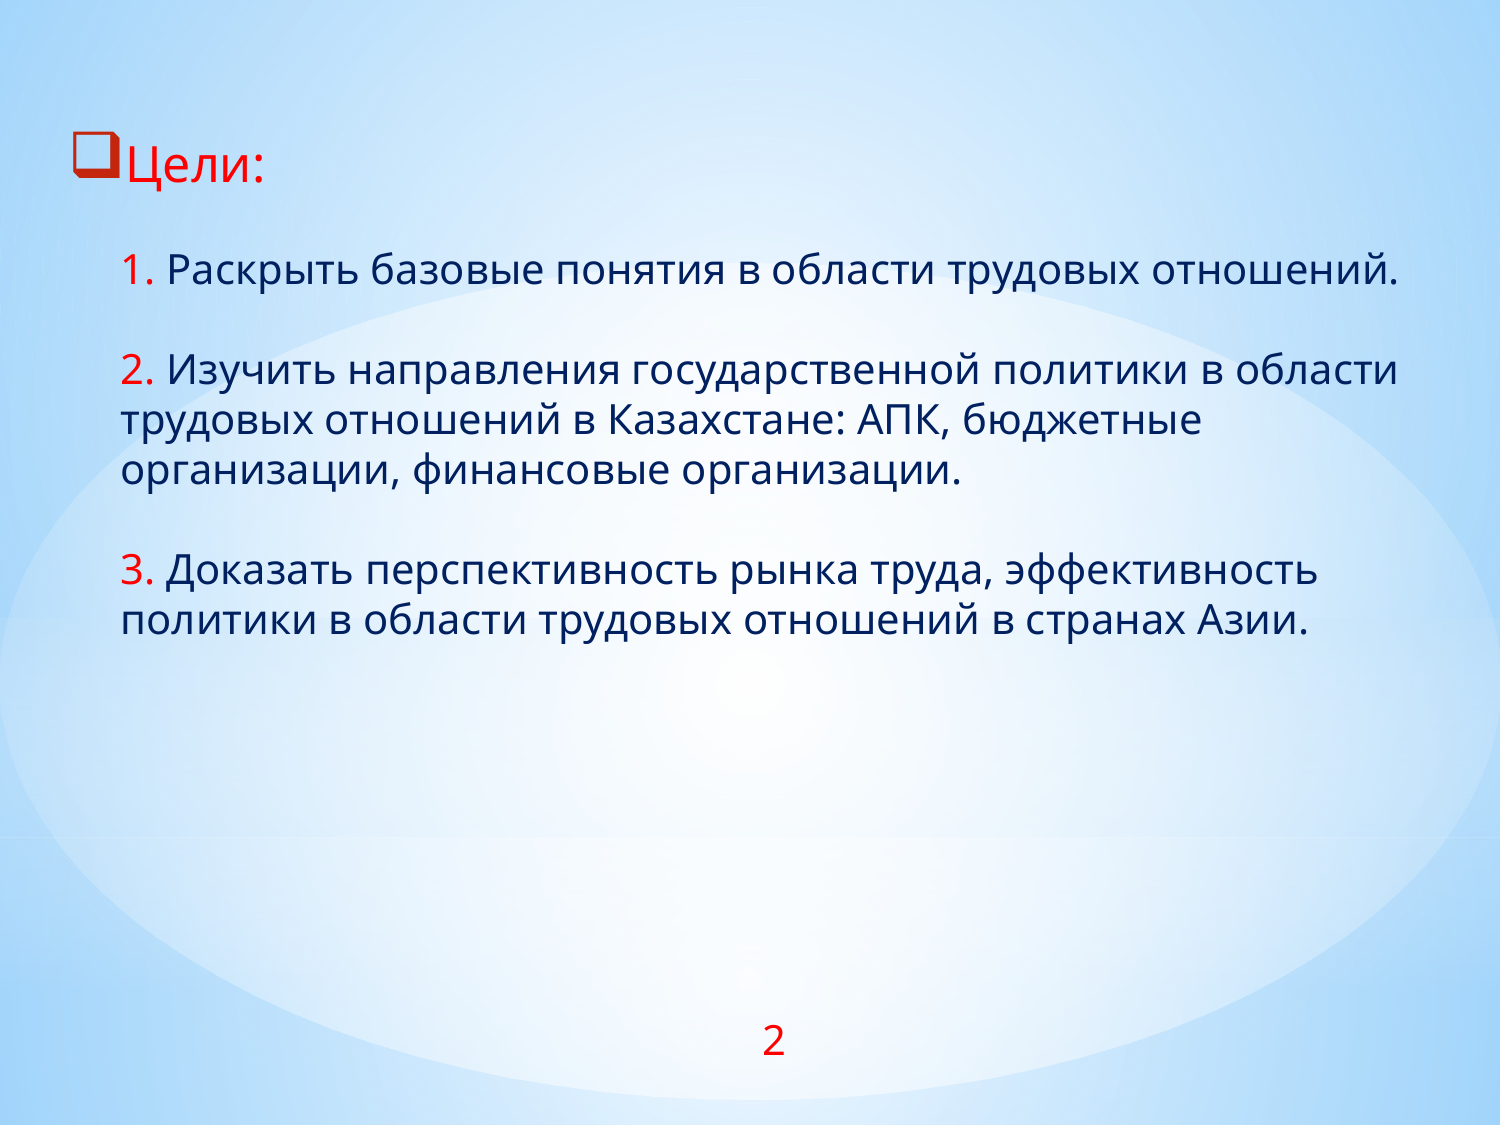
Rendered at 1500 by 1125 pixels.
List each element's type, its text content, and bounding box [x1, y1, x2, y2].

footer [75, 1012, 624, 1073]
slide_number 2 [624, 1012, 925, 1073]
title Цели: 1. Раскрыть базовые понятия в области трудовых отношений. 2. Изучить направления государственной политики в области трудовых отношений в Казахстане: АПК, бюджетные организации, финансовые организации. 3. Доказать перспективность рынка труда, эффективность политики в области трудовых отношений в странах Азии. [53, 125, 1447, 787]
